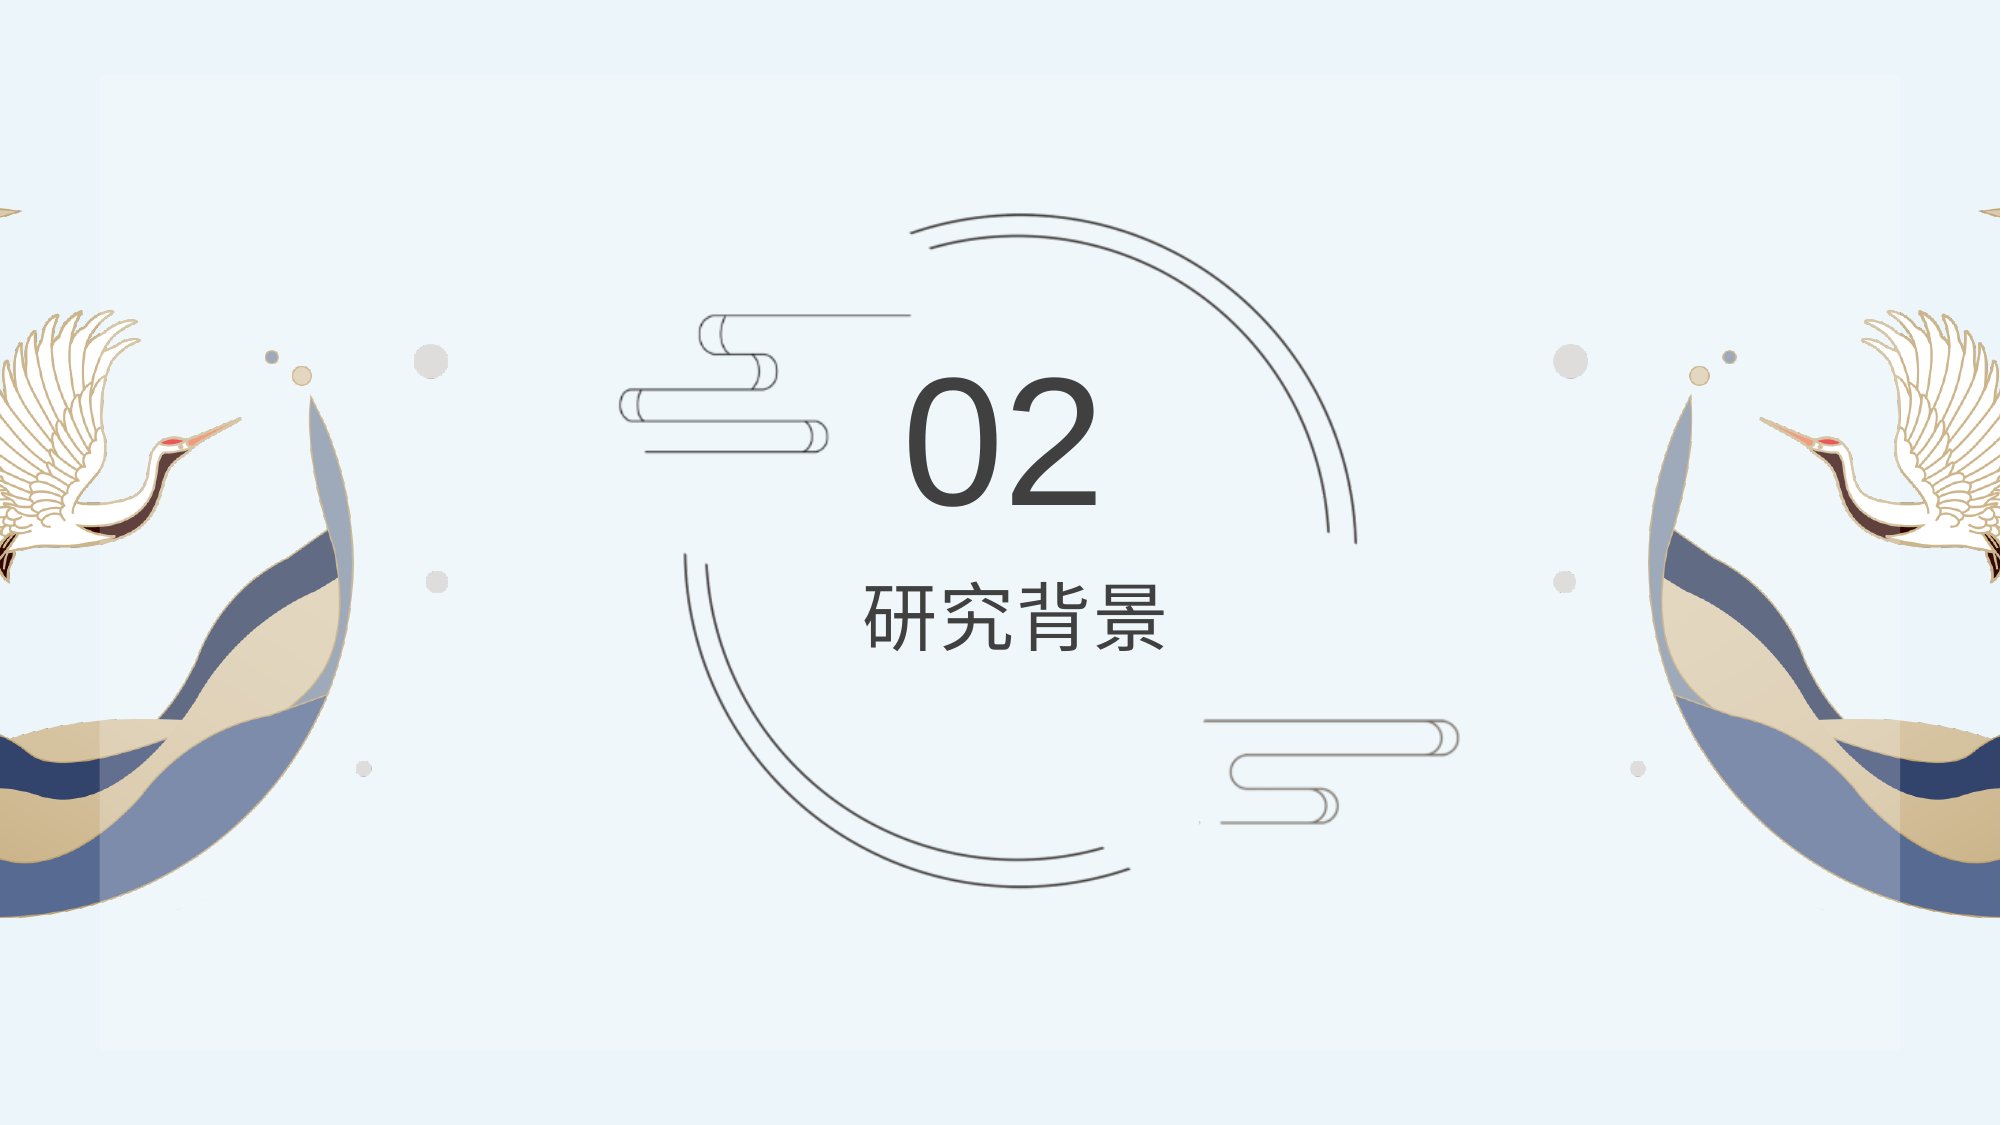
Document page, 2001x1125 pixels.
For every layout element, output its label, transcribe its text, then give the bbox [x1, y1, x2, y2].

picture [585, 159, 1501, 966]
title 研究背景 [726, 562, 1304, 699]
text_box 02 [882, 314, 1126, 552]
picture [0, 207, 99, 918]
title 提升高中生孝文化认知的几点建议 [99, 207, 448, 918]
picture [1901, 207, 2000, 918]
title 提升高中生孝文化认知的几点建议 [1553, 207, 1901, 918]
